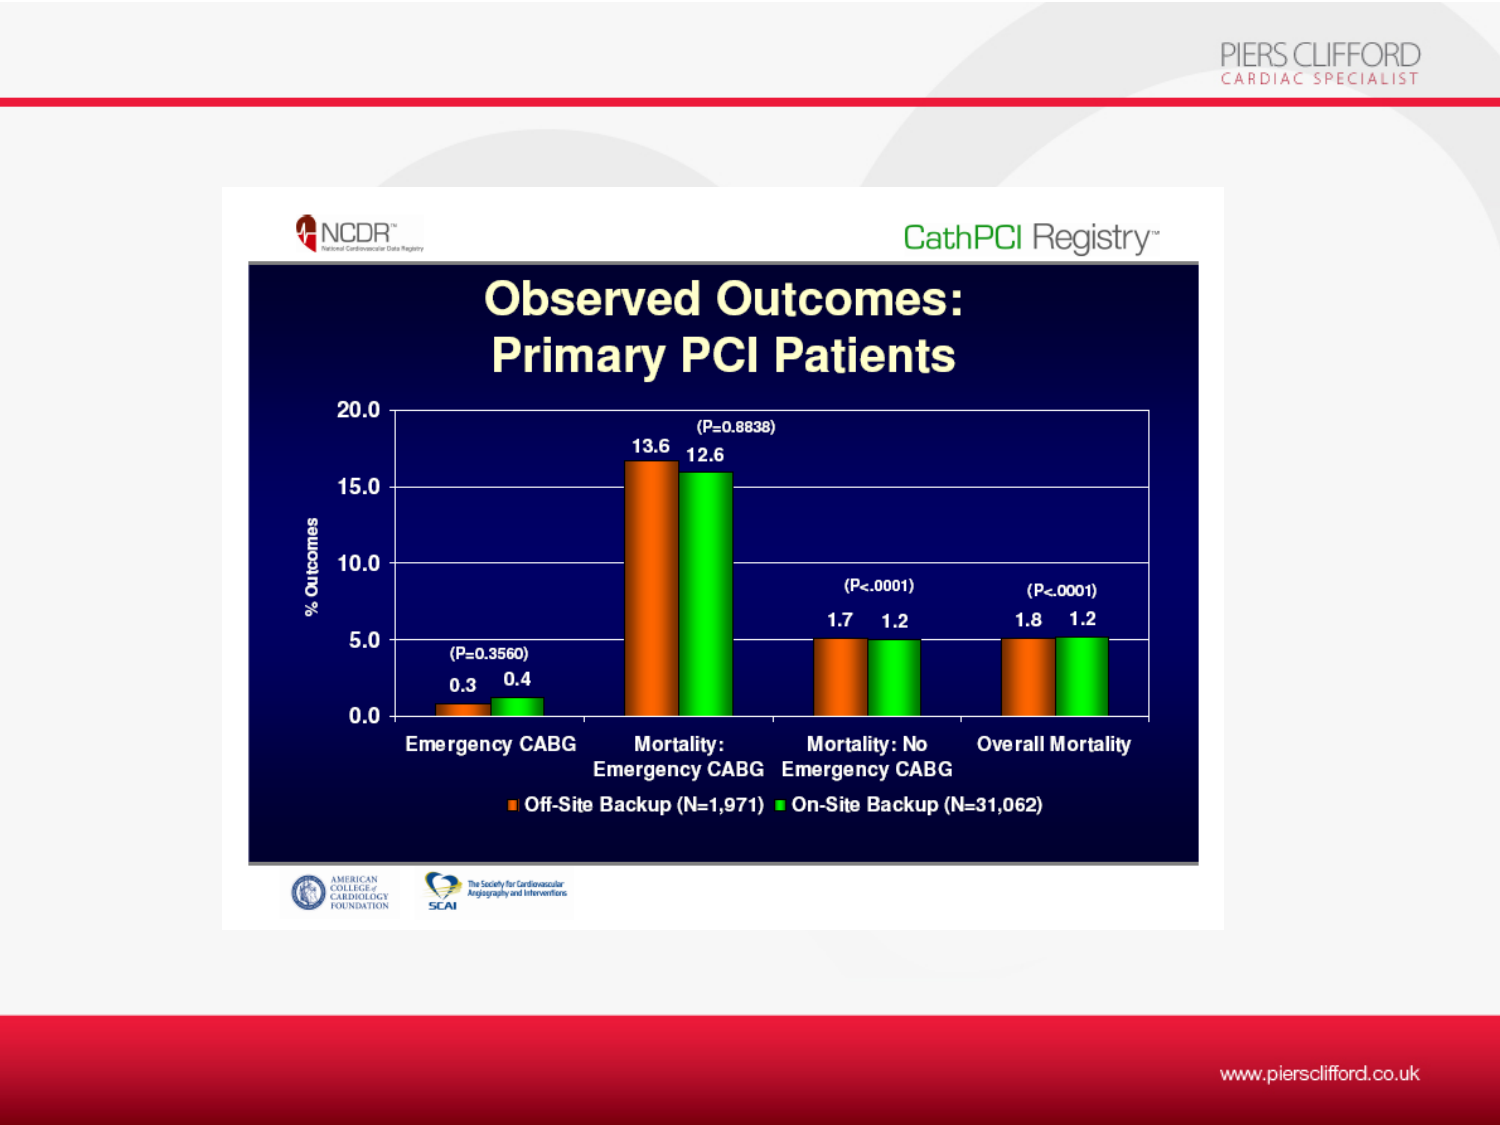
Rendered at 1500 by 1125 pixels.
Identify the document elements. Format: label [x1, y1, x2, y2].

list [222, 187, 1224, 931]
picture [0, 2, 1500, 1125]
